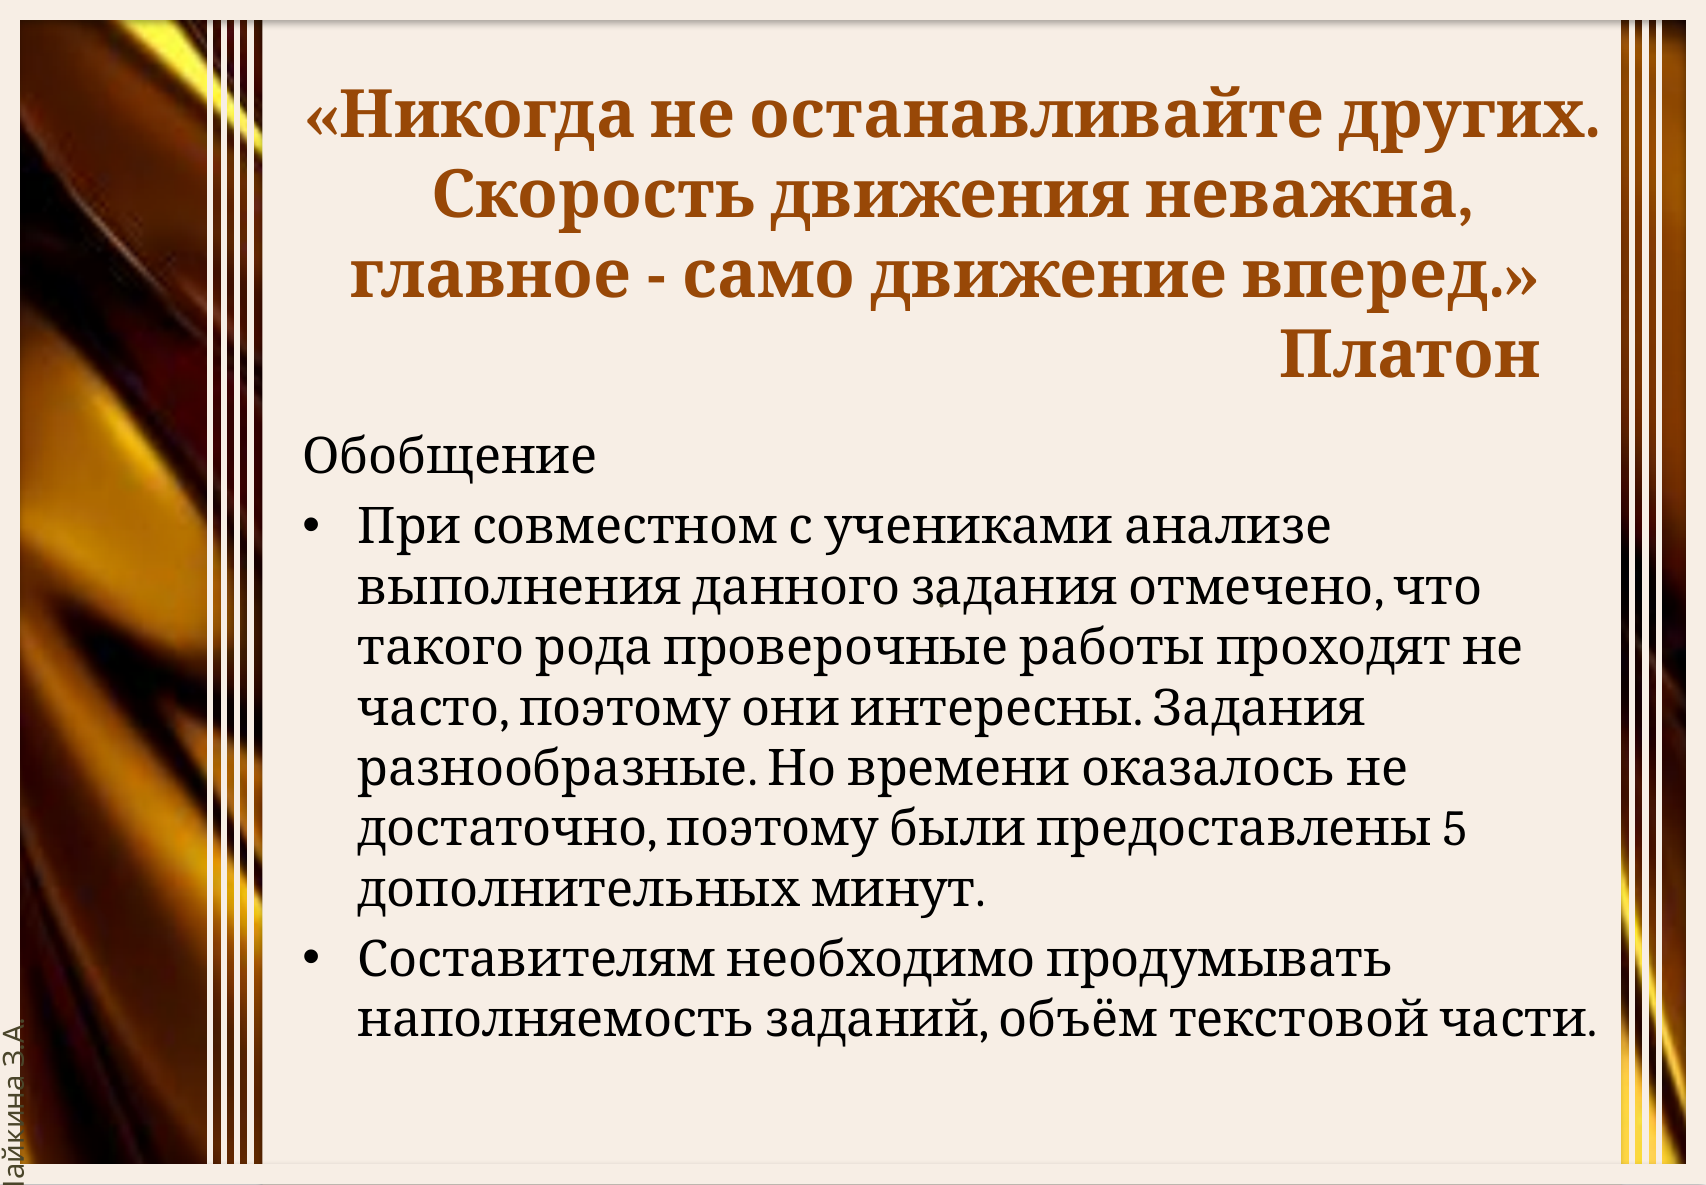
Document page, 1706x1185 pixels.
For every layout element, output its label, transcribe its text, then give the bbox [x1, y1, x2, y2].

picture [1662, 20, 1686, 1164]
title «Никогда не останавливайте других. Скорость движения неважна, главное - само движение вперед.» Платон [284, 47, 1621, 415]
picture [240, 20, 247, 1164]
picture [1621, 20, 1629, 1164]
picture [254, 20, 262, 1164]
picture [20, 20, 207, 1164]
list Обобщение При совместном с учениками анализе выполнения данного задания отмечено, что такого рода проверочные работы проходят не часто, поэтому они интересны. Задания разнообразные. Но времени оказалось не достаточно, поэтому были предоставлены 5 дополнительных минут. Составителям необходимо продумывать наполняемость заданий, объём текстовой части. [286, 414, 1621, 1112]
picture [227, 20, 234, 1164]
picture [1649, 20, 1656, 1164]
picture [213, 20, 221, 1164]
picture [1635, 20, 1642, 1164]
